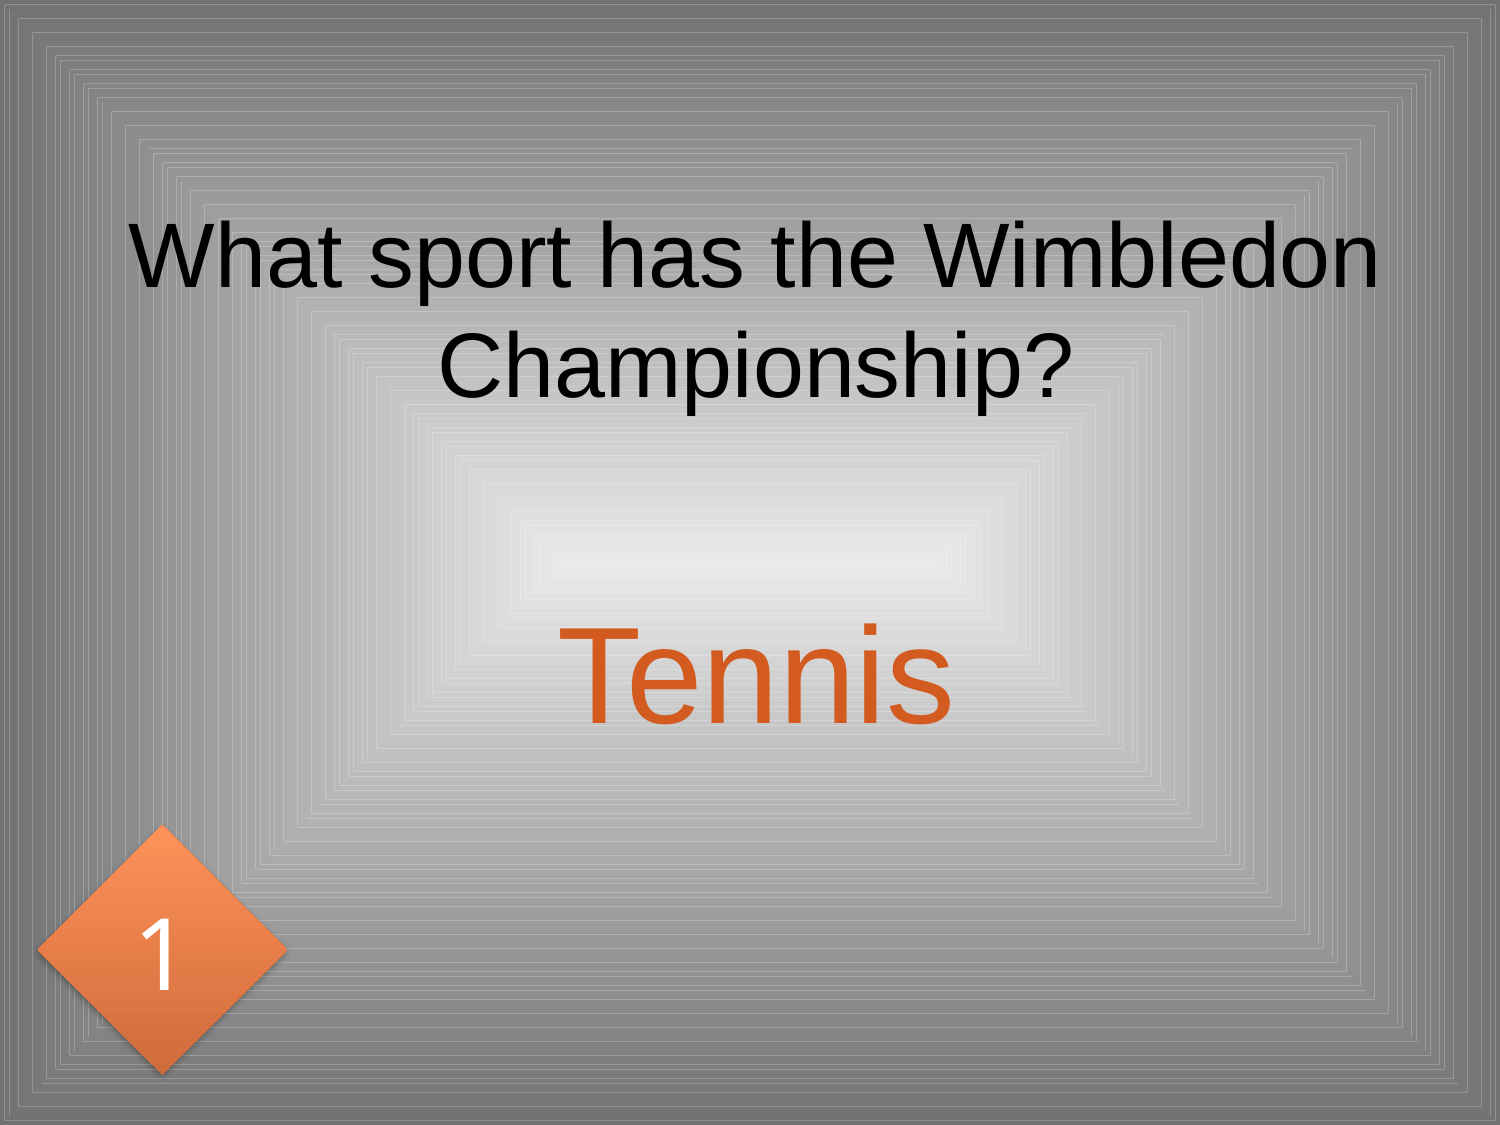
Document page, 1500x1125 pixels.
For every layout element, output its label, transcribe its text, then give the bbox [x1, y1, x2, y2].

text_box Tennis [112, 500, 1400, 838]
title What sport has the Wimbledon Championship? [112, 137, 1401, 476]
text_box 1 [37, 838, 288, 1075]
